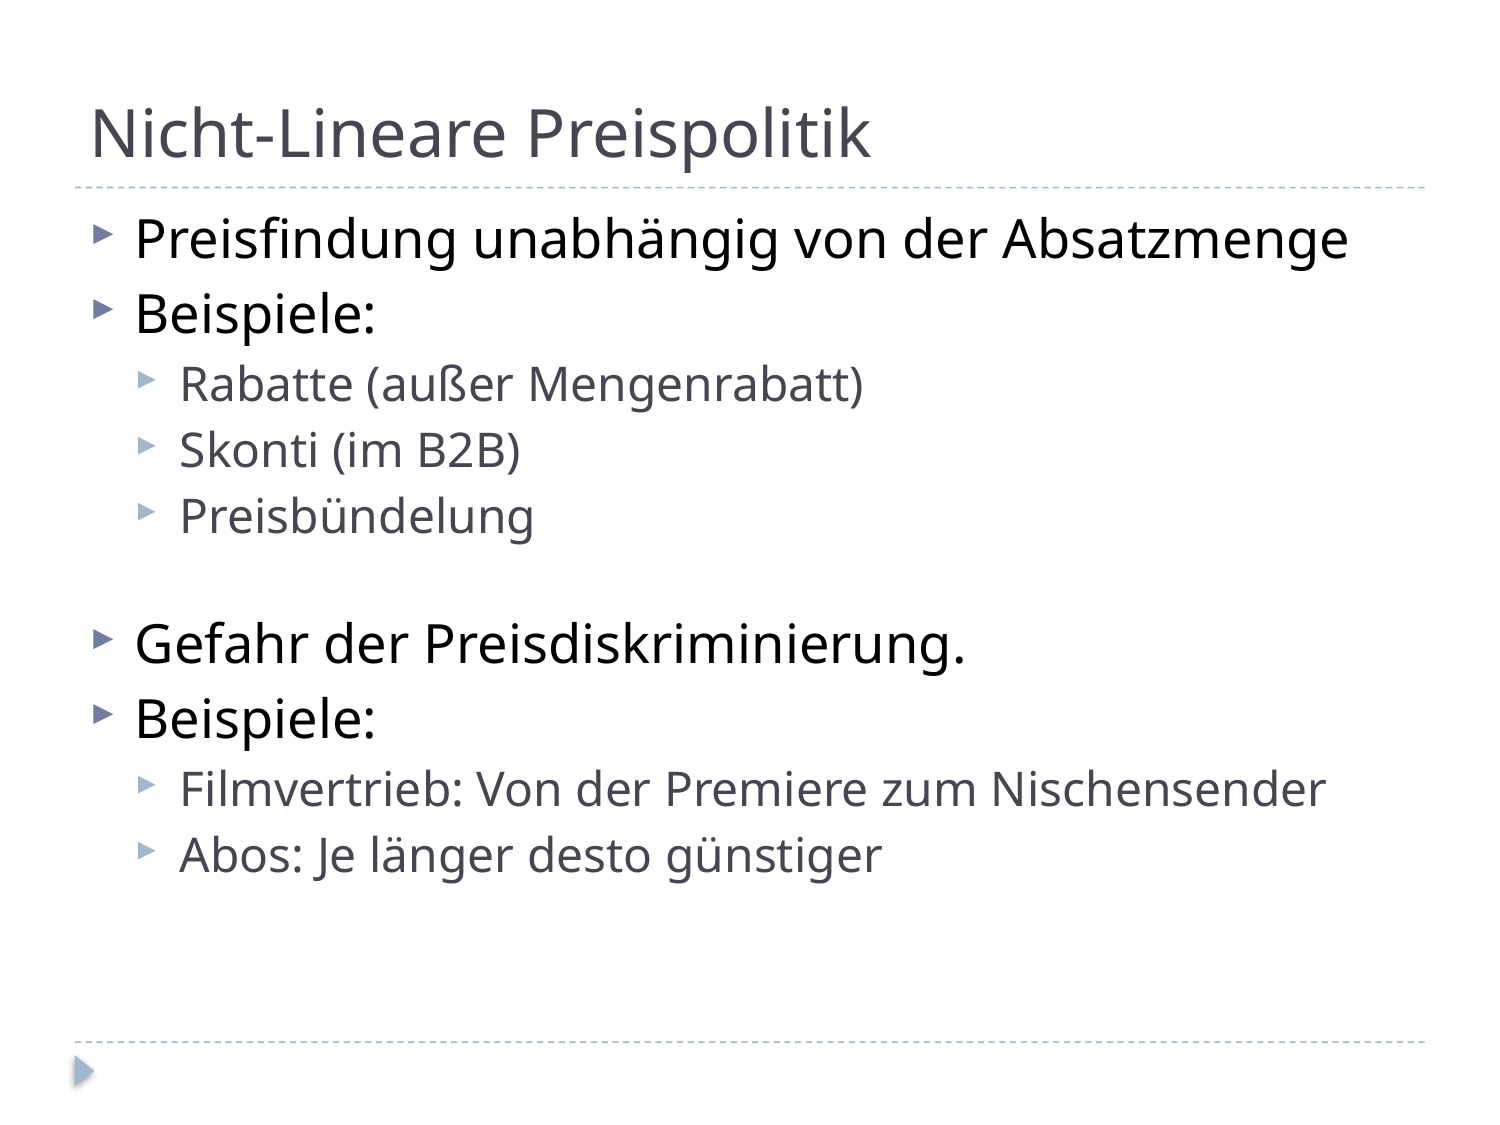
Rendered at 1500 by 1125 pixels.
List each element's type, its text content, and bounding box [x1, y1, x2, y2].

list Preisfindung unabhängig von der Absatzmenge Beispiele: Rabatte (außer Mengenrabatt)‏ Skonti (im B2B)‏ Preisbündelung Gefahr der Preisdiskriminierung. Beispiele: Filmvertrieb: Von der Premiere zum Nischensender Abos: Je länger desto günstiger [75, 200, 1425, 991]
title Nicht-Lineare Preispolitik [75, 32, 1425, 181]
